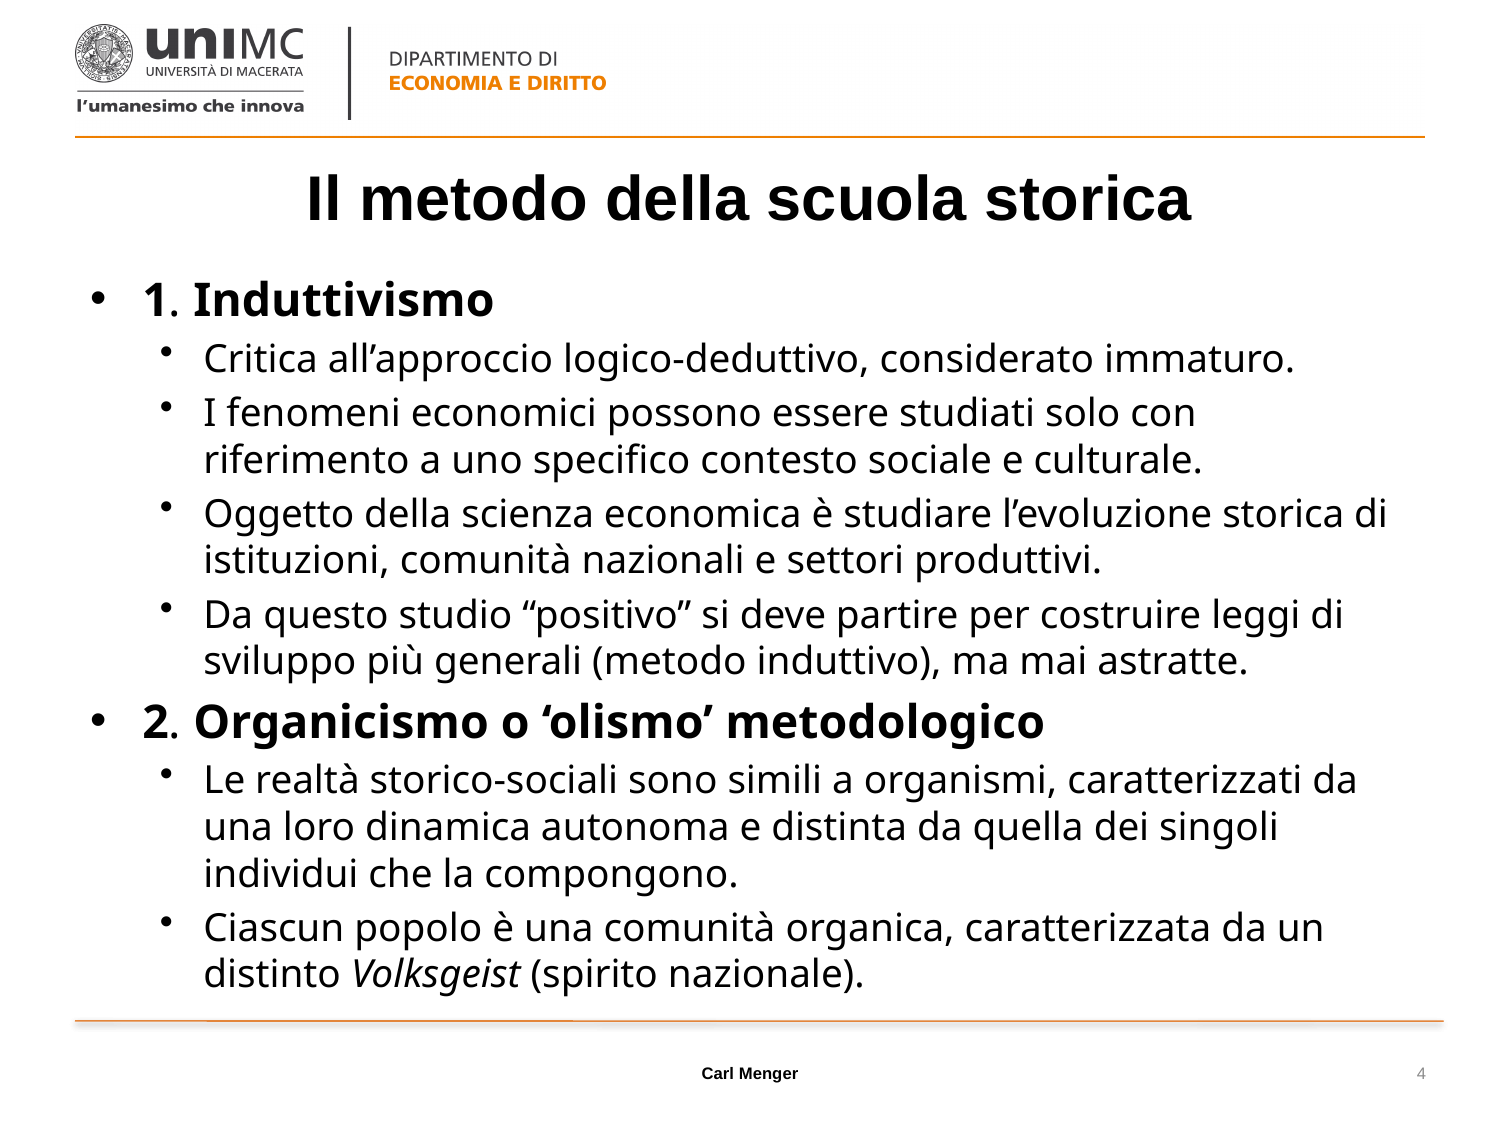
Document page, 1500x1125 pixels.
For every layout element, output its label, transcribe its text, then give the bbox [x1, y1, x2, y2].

slide_number 4 [1091, 1042, 1442, 1103]
list 1. Induttivismo Critica all’approccio logico-deduttivo, considerato immaturo. I fenomeni economici possono essere studiati solo con riferimento a uno specifico contesto sociale e culturale. Oggetto della scienza economica è studiare l’evoluzione storica di istituzioni, comunità nazionali e settori produttivi. Da questo studio “positivo” si deve partire per costruire leggi di sviluppo più generali (metodo induttivo), ma mai astratte. 2. Organicismo o ‘olismo’ metodologico Le realtà storico-sociali sono simili a organismi, caratterizzati da una loro dinamica autonoma e distinta da quella dei singoli individui che la compongono. Ciascun popolo è una comunità organica, caratterizzata da un distinto Volksgeist (spirito nazionale). [75, 262, 1425, 1005]
title Il metodo della scuola storica [75, 149, 1425, 241]
footer Carl Menger [512, 1042, 988, 1103]
picture [75, 24, 1425, 138]
